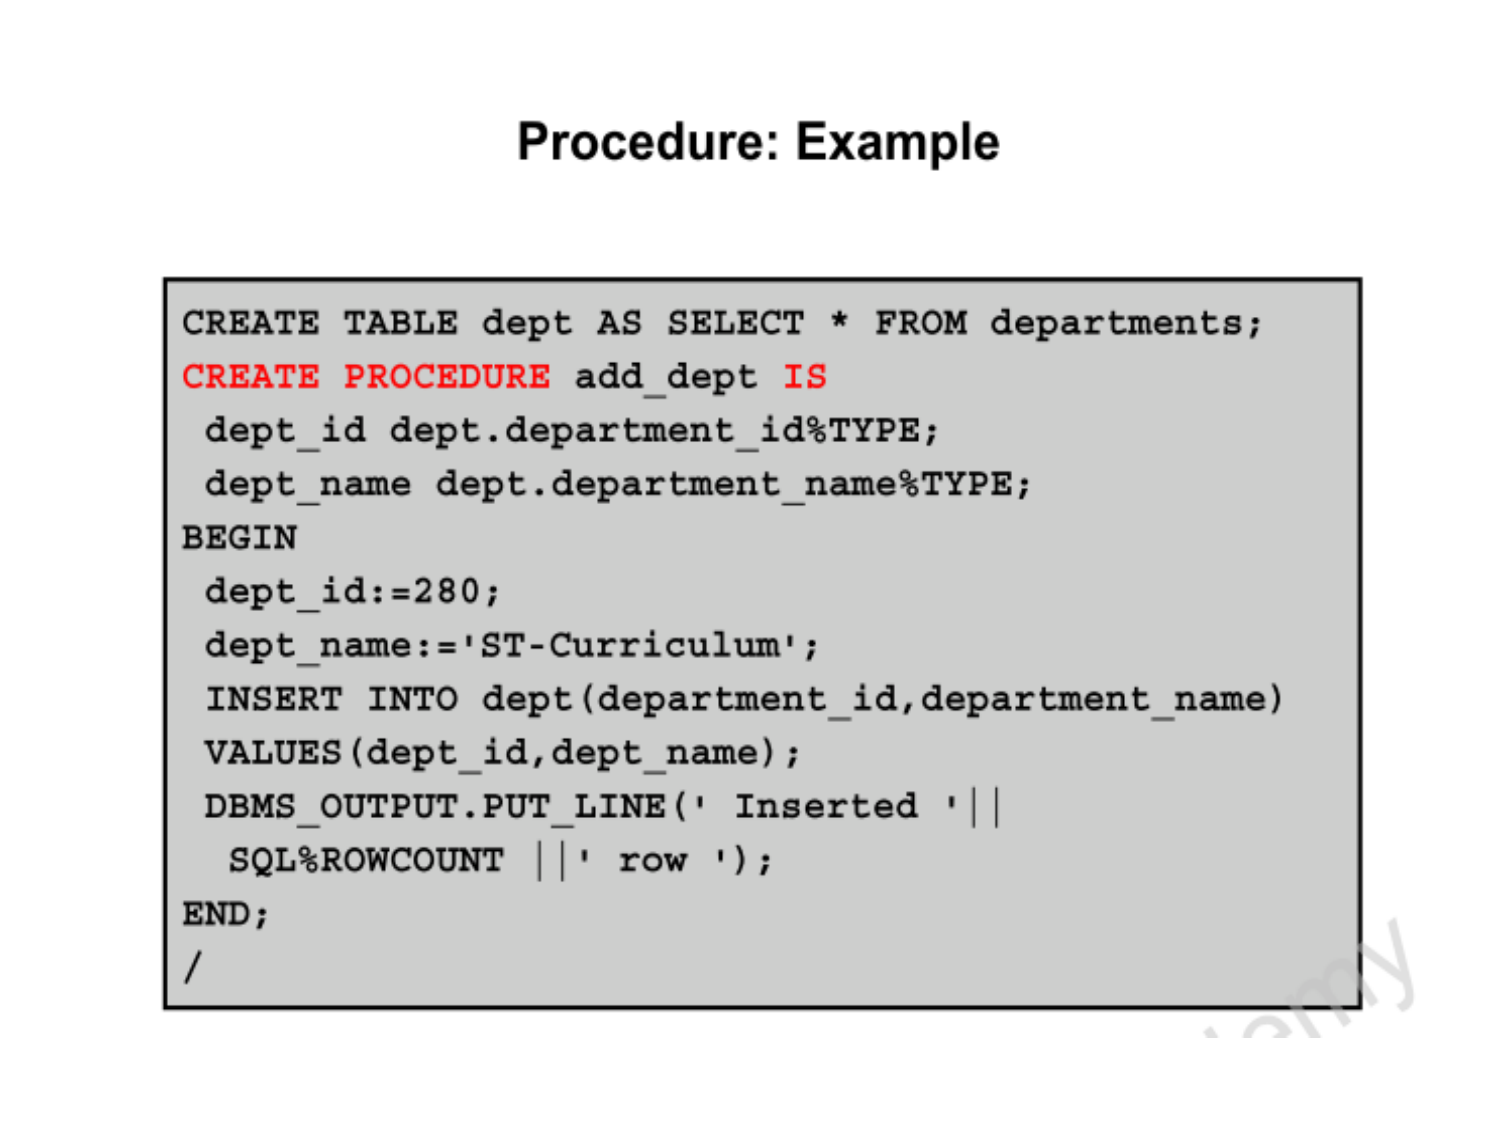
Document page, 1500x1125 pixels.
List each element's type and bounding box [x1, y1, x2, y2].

picture [74, 49, 1438, 1038]
